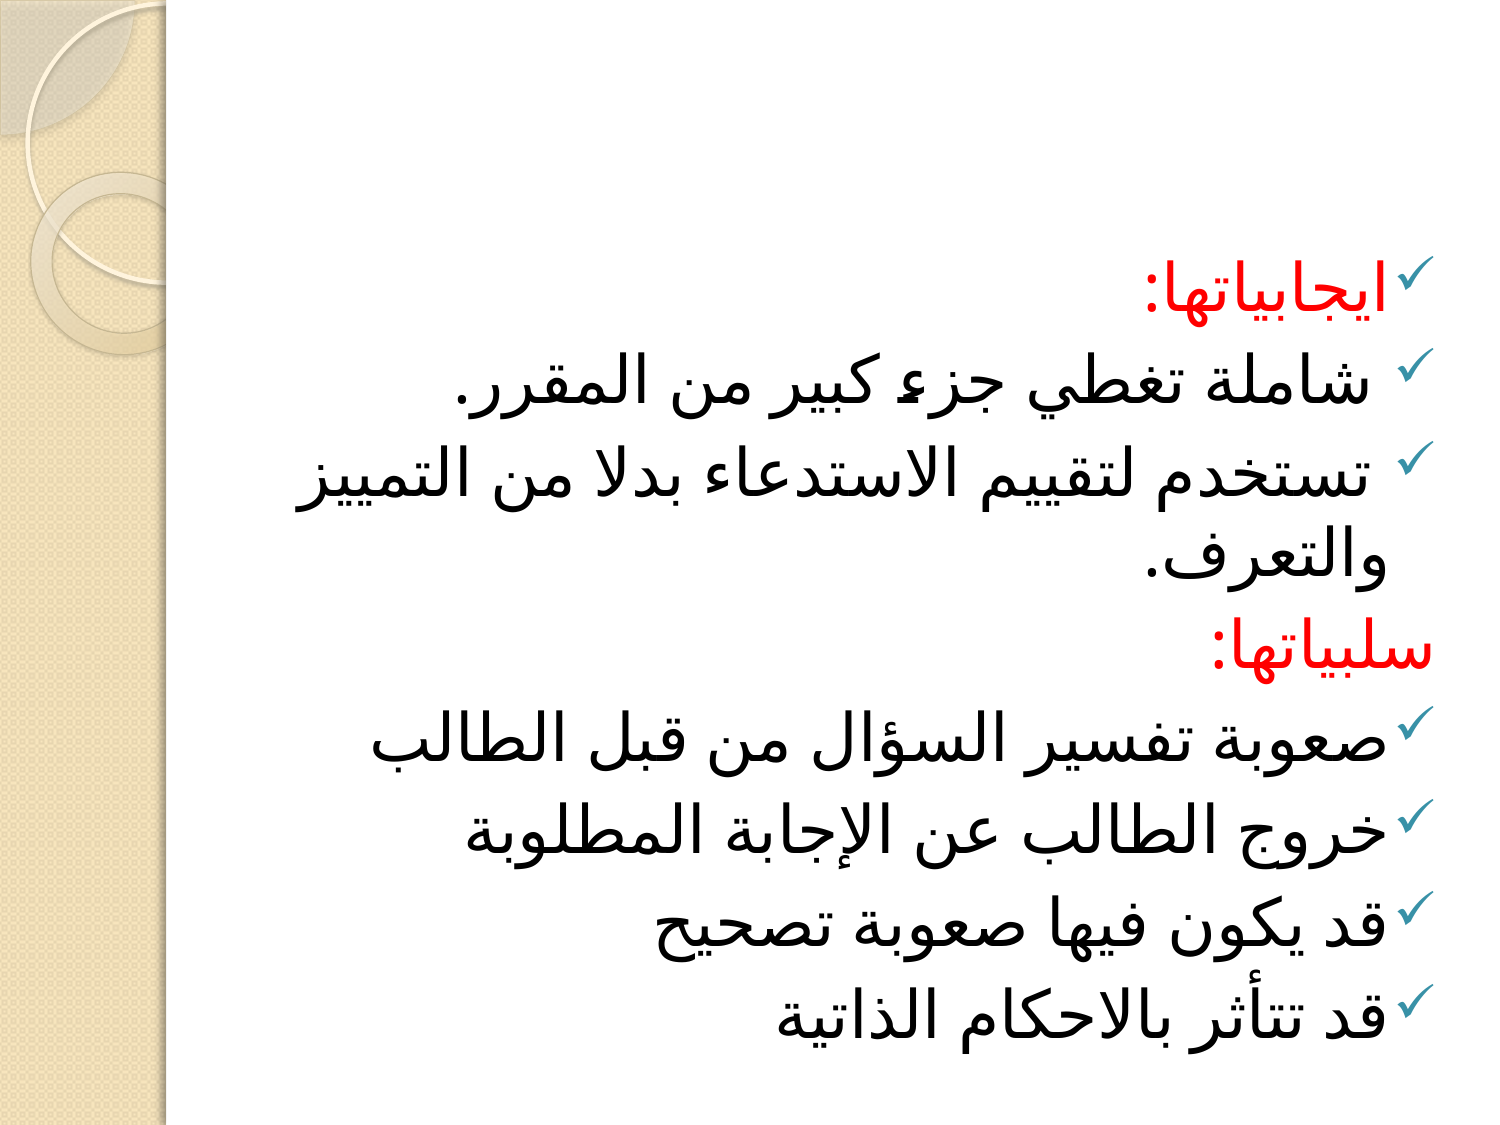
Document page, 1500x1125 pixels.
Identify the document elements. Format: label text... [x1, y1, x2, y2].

list ايجابياتها: شاملة تغطي جزء كبير من المقرر. تستخدم لتقييم الاستدعاء بدلا من التمييز والتعرف. سلبياتها: صعوبة تفسير السؤال من قبل الطالب خروج الطالب عن الإجابة المطلوبة قد يكون فيها صعوبة تصحيح قد تتأثر بالاحكام الذاتية [235, 237, 1466, 1025]
